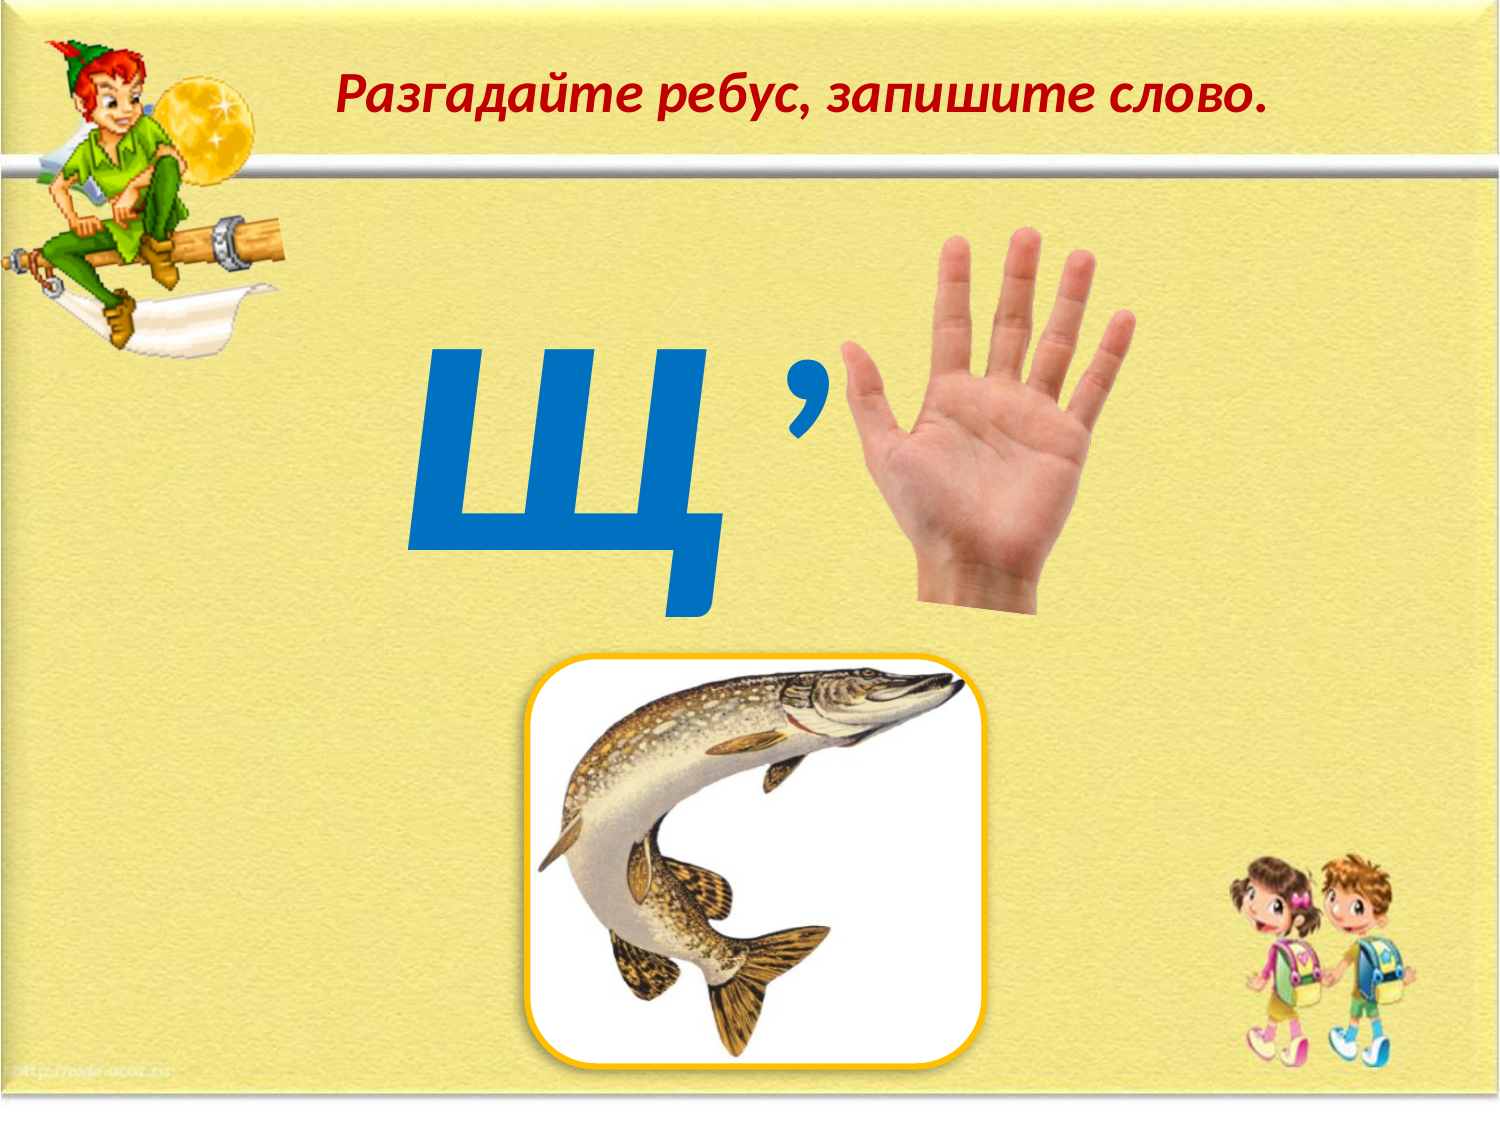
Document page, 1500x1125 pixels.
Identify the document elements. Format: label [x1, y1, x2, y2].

picture [0, 0, 1500, 1125]
text_box [374, 105, 1141, 647]
